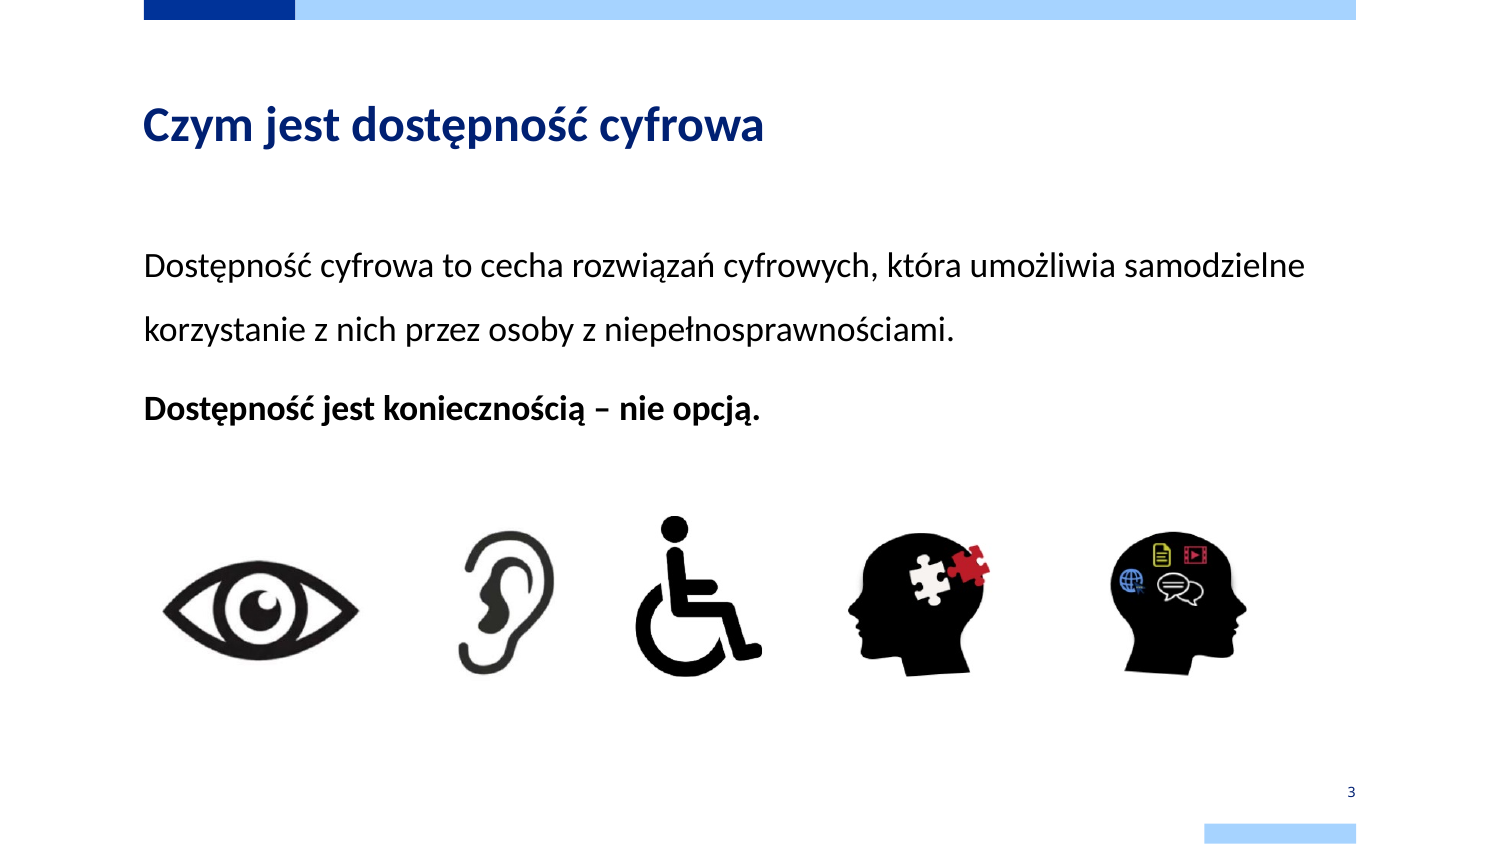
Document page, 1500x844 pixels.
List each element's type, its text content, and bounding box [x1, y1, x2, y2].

slide_number 3 [1204, 783, 1356, 804]
title Czym jest dostępność cyfrowa [143, 100, 1357, 220]
picture [159, 482, 1250, 690]
list Dostępność cyfrowa to cecha rozwiązań cyfrowych, która umożliwia samodzielne korzystanie z nich przez osoby z niepełnosprawnościami. Dostępność jest koniecznością – nie opcją. [143, 220, 1357, 429]
